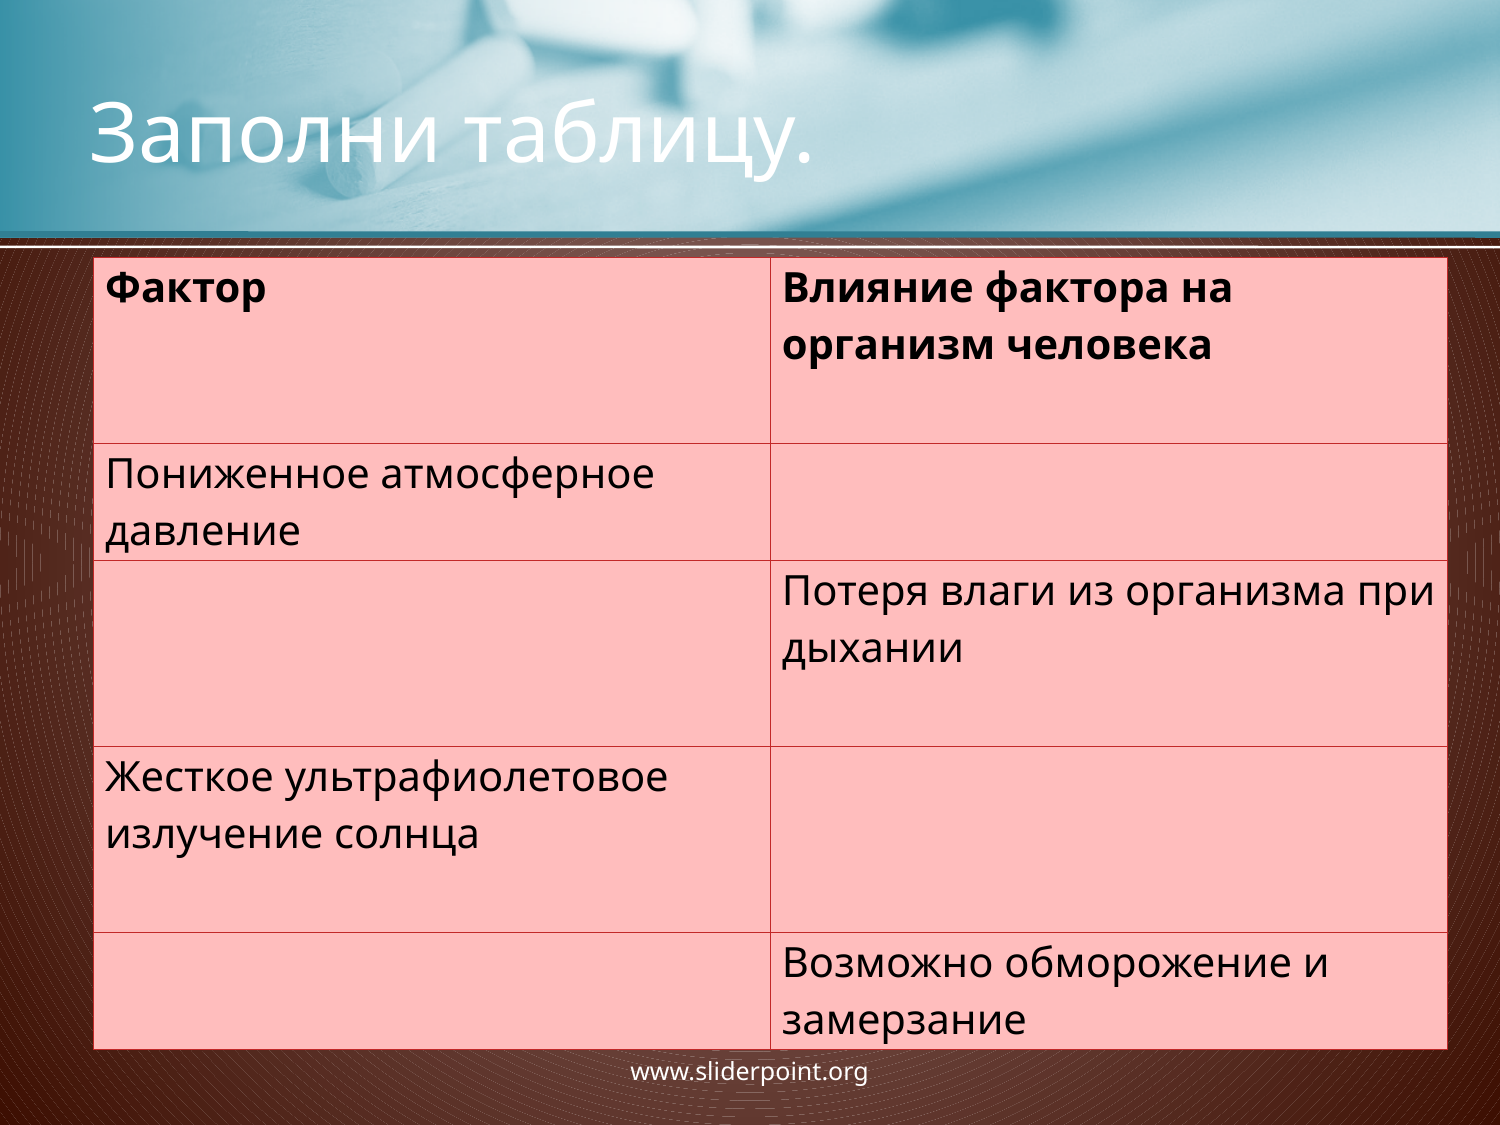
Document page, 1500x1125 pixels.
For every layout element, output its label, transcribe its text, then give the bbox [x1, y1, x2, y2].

table_cell [771, 747, 1447, 932]
table_cell Жесткое ультрафиолетовое излучение солнца [94, 747, 770, 932]
table_cell [771, 444, 1447, 560]
footer www.sliderpoint.org [512, 1042, 988, 1103]
table_cell Потеря влаги из организма при дыхании [771, 561, 1447, 746]
table_header Фактор [94, 258, 770, 443]
table_cell Возможно обморожение и замерзание [771, 933, 1447, 1049]
table_header Влияние фактора на организм человека [771, 258, 1447, 443]
title Заполни таблицу. [75, 24, 1425, 233]
table_cell [94, 561, 770, 746]
table_cell [94, 933, 770, 1049]
table_cell Пониженное атмосферное давление [94, 444, 770, 560]
